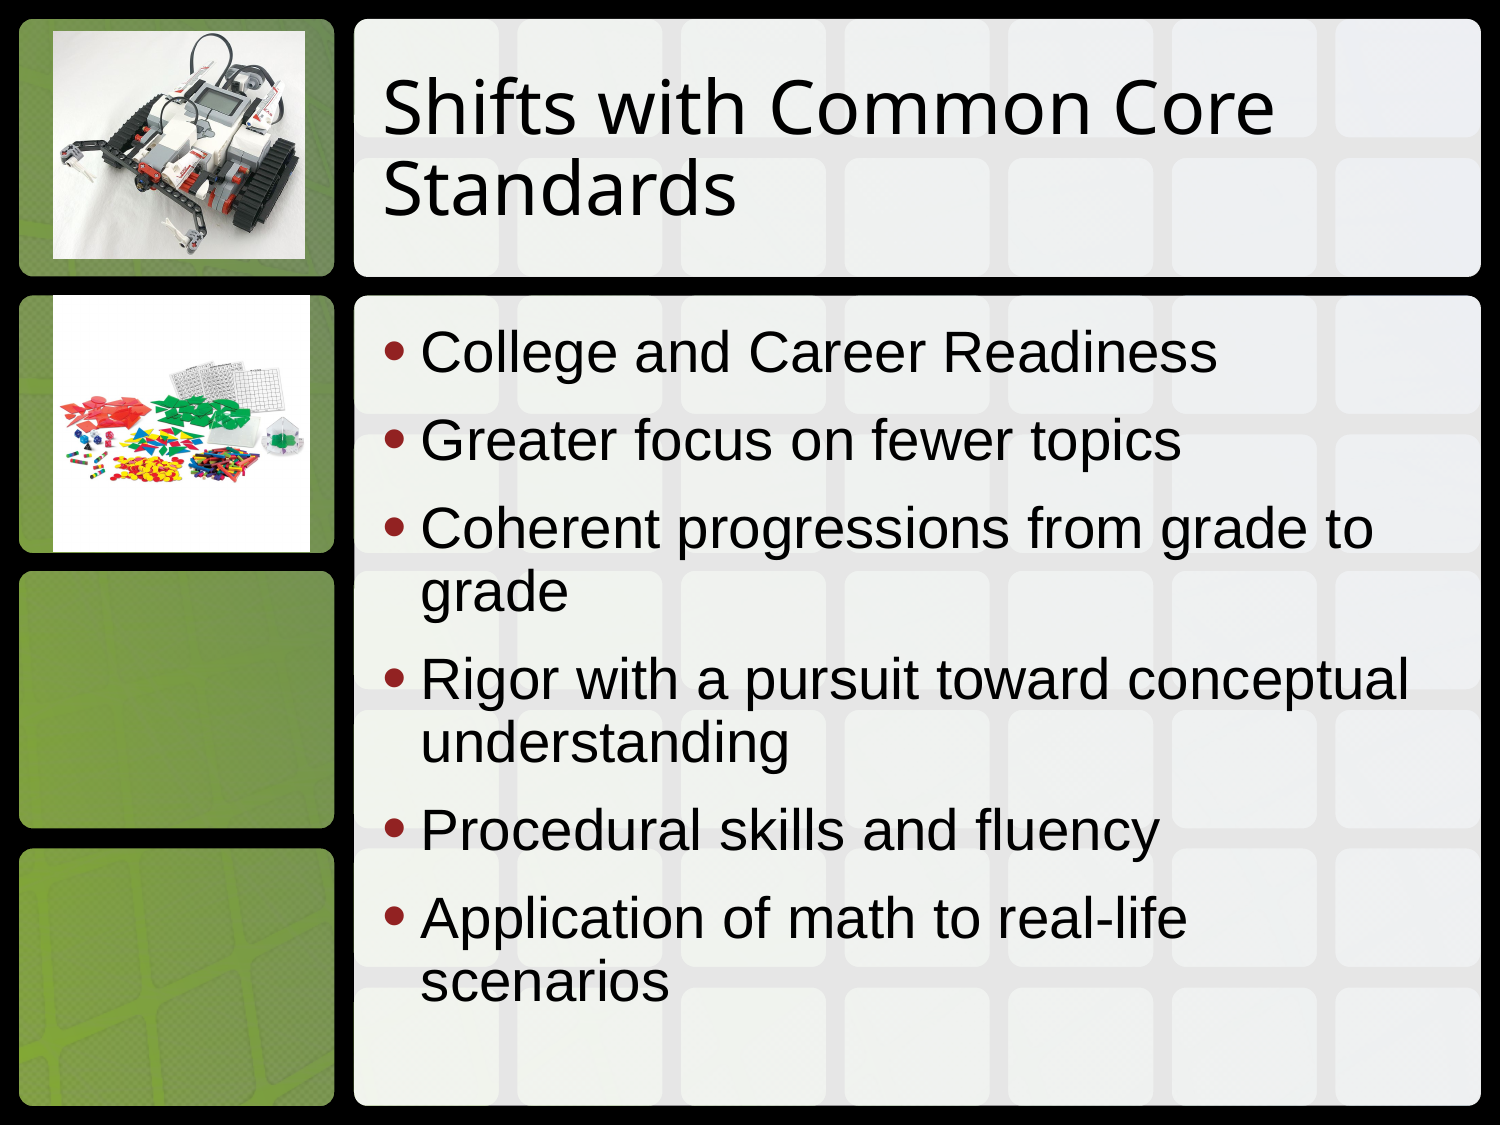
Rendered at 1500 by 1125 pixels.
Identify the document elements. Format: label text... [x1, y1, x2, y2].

picture [19, 849, 334, 1106]
picture [19, 295, 334, 553]
picture [19, 19, 334, 276]
list College and Career Readiness Greater focus on fewer topics Coherent progressions from grade to grade Rigor with a pursuit toward conceptual understanding Procedural skills and fluency Application of math to real-life scenarios [367, 314, 1468, 1106]
title Shifts with Common Core Standards [367, 24, 1468, 277]
picture [19, 571, 334, 828]
